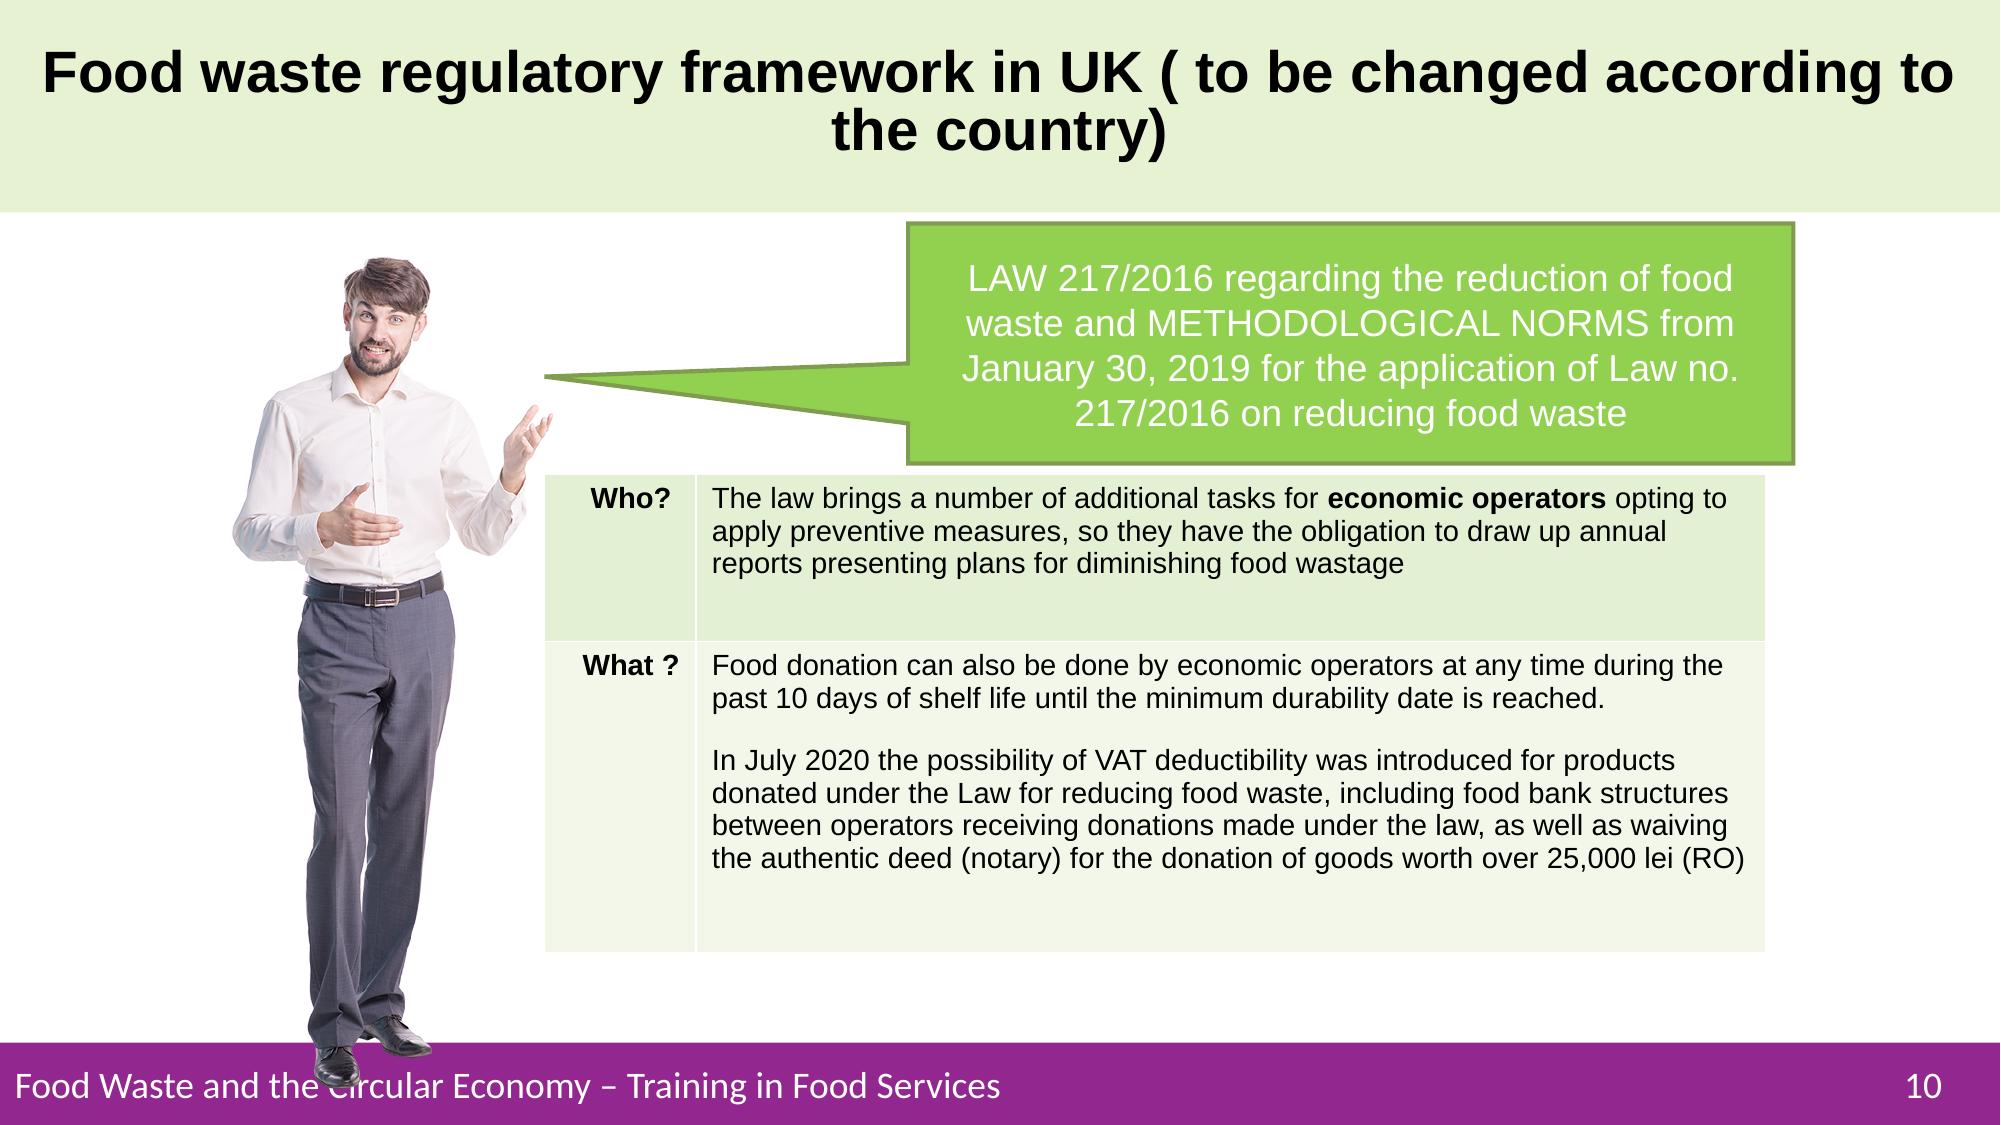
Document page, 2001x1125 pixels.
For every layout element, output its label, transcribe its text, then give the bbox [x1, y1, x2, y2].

table_cell What ? [573, 642, 695, 952]
text_box LAW 217/2016 regarding the reduction of food waste and METHODOLOGICAL NORMS from January 30, 2019 for the application of Law no. 217/2016 on reducing food waste [573, 223, 1794, 464]
text_box Food waste regulatory framework in UK ( to be changed according to the country) [0, 0, 2000, 216]
table_header Who? [573, 475, 695, 641]
picture [217, 168, 573, 1125]
table_cell Food donation can also be done by economic operators at any time during the past 10 days of shelf life until the minimum durability date is reached. In July 2020 the possibility of VAT deductibility was introduced for products donated under the Law for reducing food waste, including food bank structures between operators receiving donations made under the law, as well as waiving the authentic deed (notary) for the donation of goods worth over 25,000 lei (RO) [697, 642, 1765, 952]
text_box [931, 226, 1738, 413]
table_header The law brings a number of additional tasks for economic operators opting to apply preventive measures, so they have the obligation to draw up annual reports presenting plans for diminishing food wastage [697, 475, 1765, 641]
